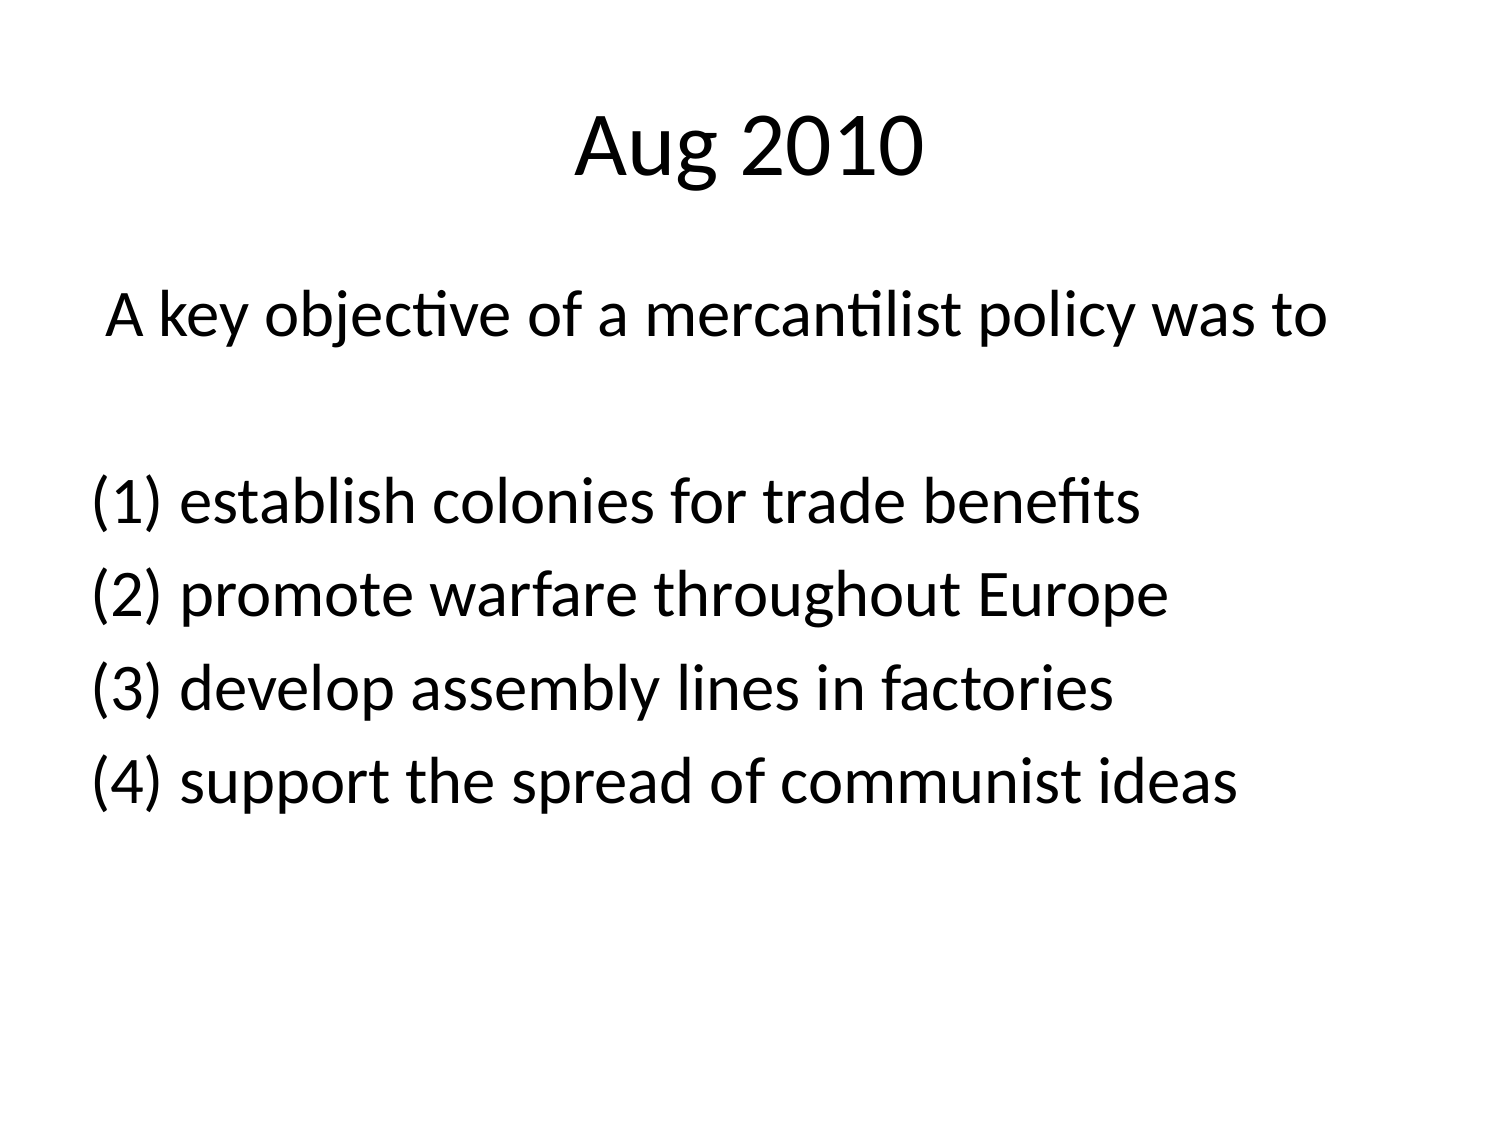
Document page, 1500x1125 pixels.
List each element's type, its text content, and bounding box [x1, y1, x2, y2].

list A key objective of a mercantilist policy was to (1) establish colonies for trade benefits (2) promote warfare throughout Europe (3) develop assembly lines in factories (4) support the spread of communist ideas [75, 262, 1425, 1005]
title Aug 2010 [75, 45, 1425, 233]
